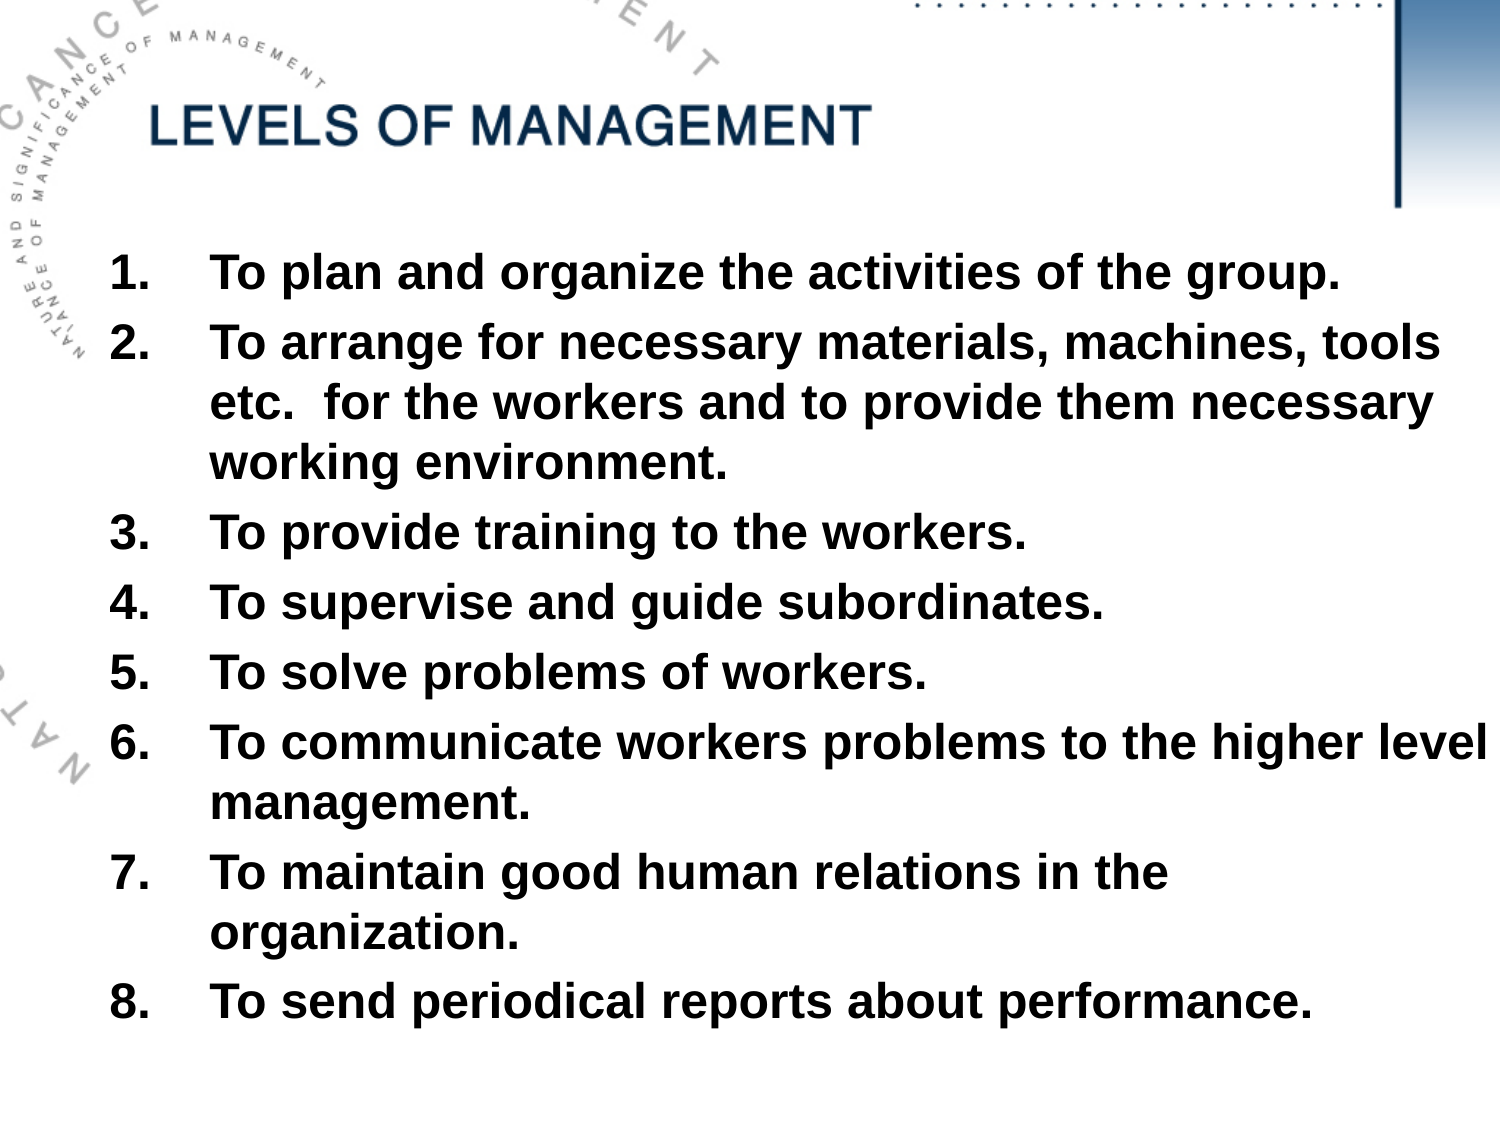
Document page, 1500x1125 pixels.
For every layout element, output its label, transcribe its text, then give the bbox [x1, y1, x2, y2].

text_box To plan and organize the activities of the group. To arrange for necessary materials, machines, tools etc. for the workers and to provide them necessary working environment. To provide training to the workers. To supervise and guide subordinates. To solve problems of workers. To communicate workers problems to the higher level management. To maintain good human relations in the organization. To send periodical reports about performance. [94, 231, 1500, 1094]
picture [0, 0, 1500, 1125]
